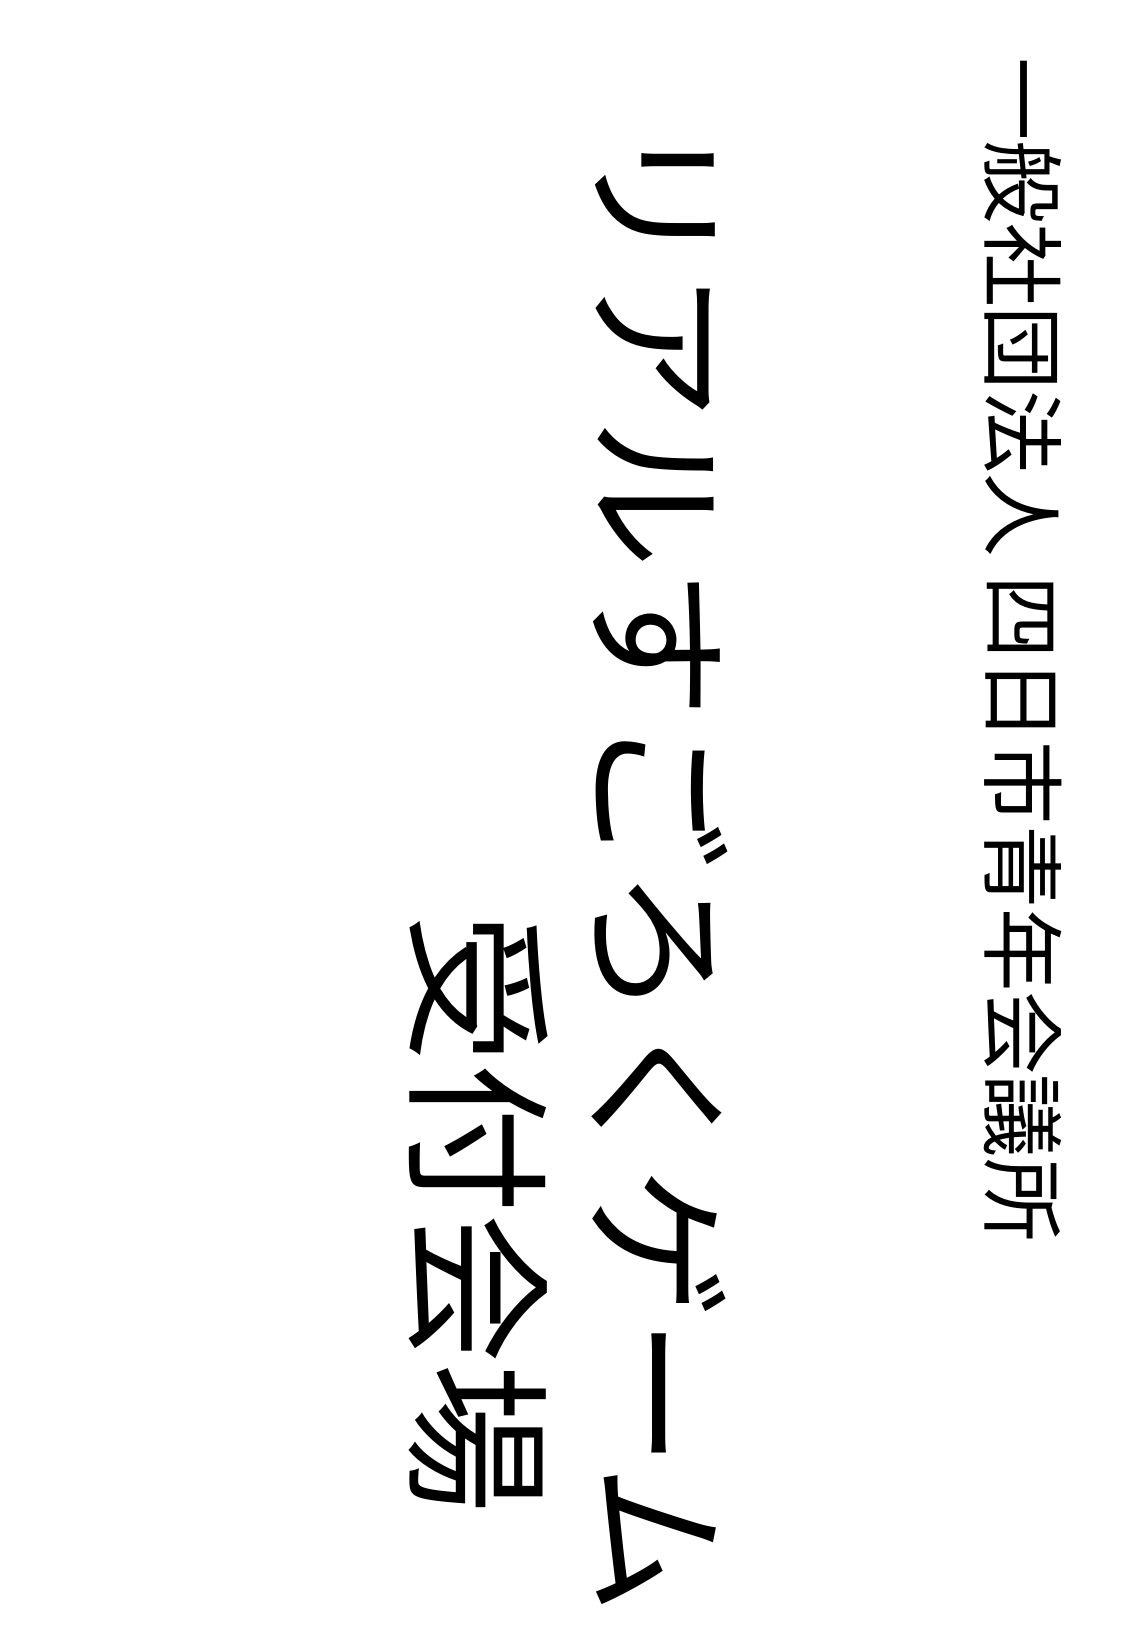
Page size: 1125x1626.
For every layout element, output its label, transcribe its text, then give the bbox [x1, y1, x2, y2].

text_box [365, 104, 760, 1521]
text_box 一般社団法人 四日市青年会議所 [849, 42, 1083, 1264]
